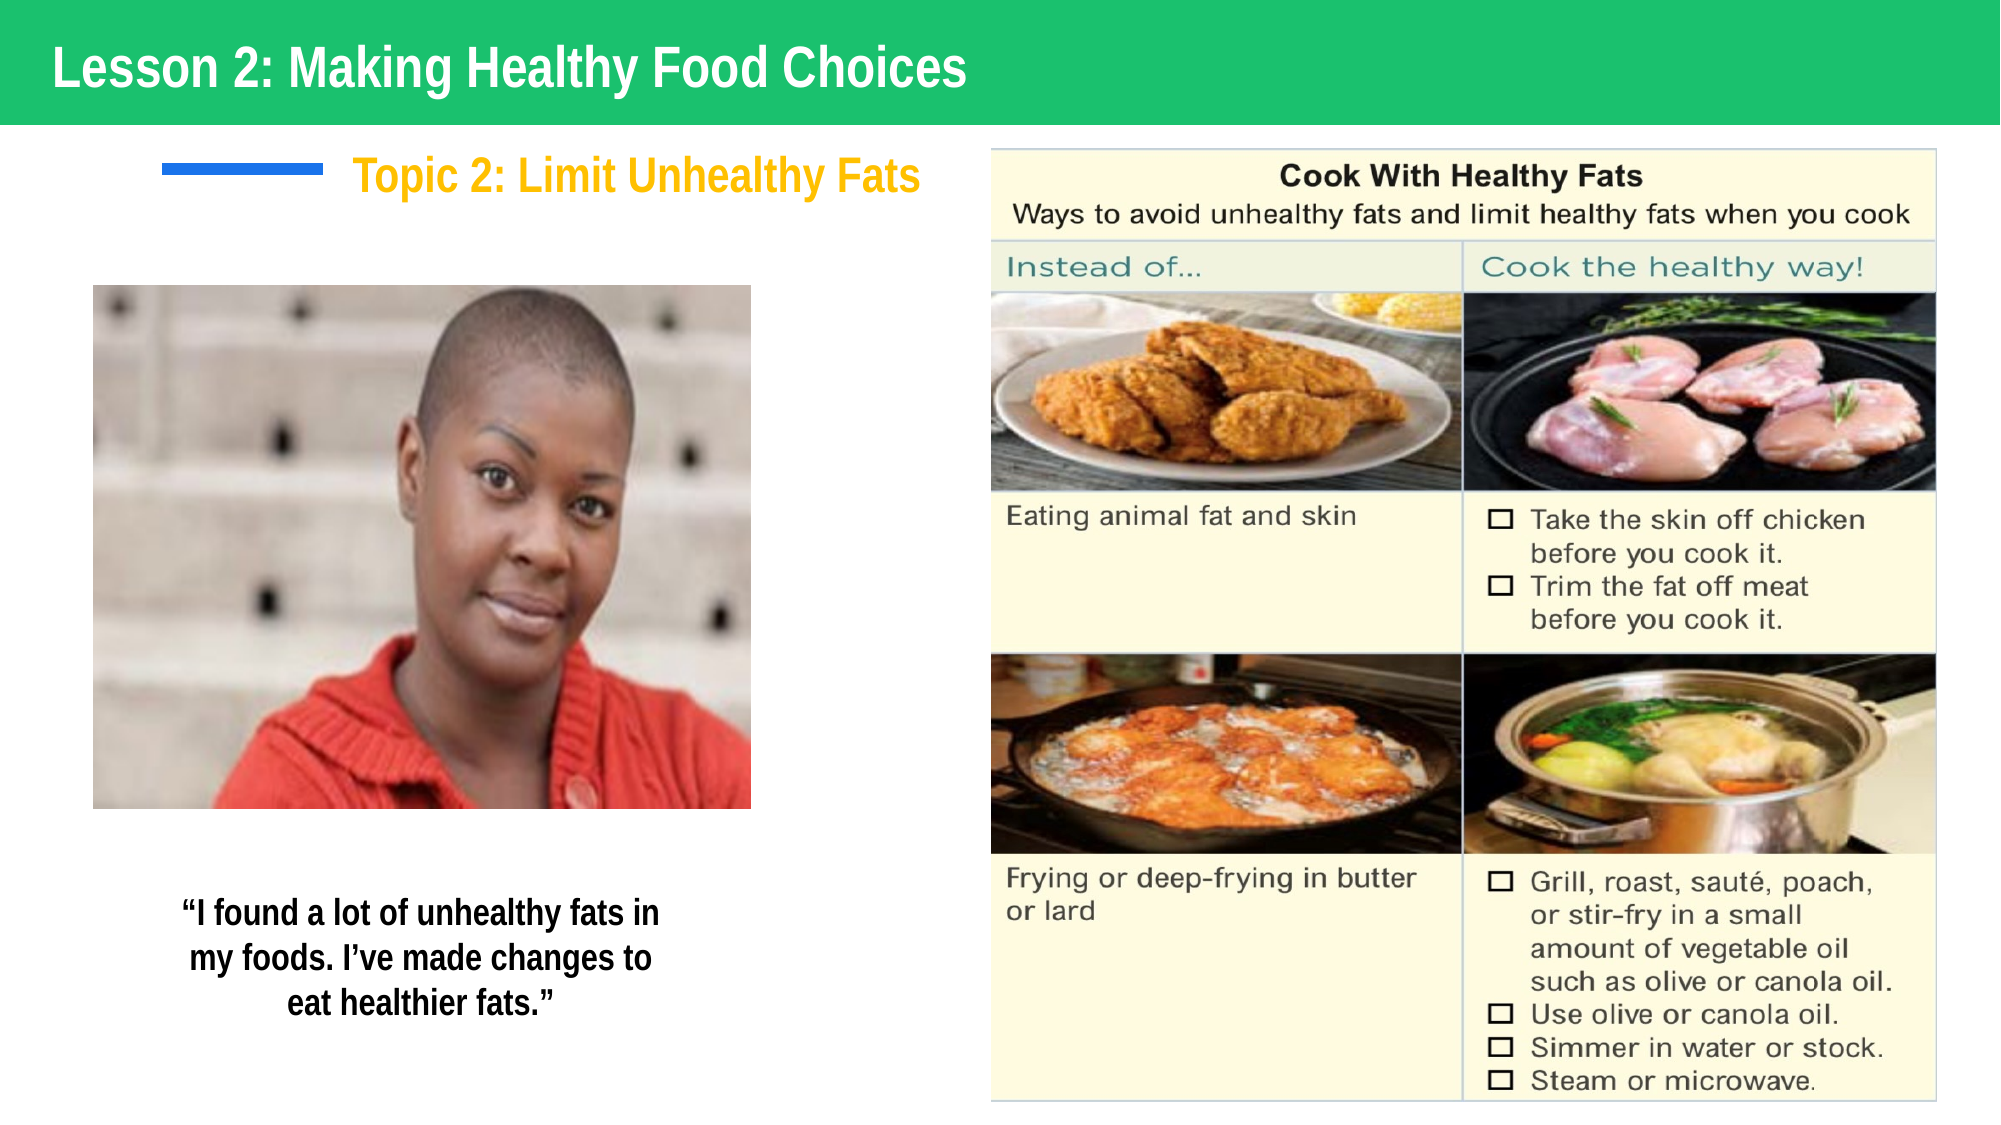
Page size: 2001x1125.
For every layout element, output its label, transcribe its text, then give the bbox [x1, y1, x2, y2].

text_box “I found a lot of unhealthy fats in my foods. I’ve made changes to eat healthier fats.” [156, 880, 685, 1030]
picture [93, 285, 751, 809]
picture [991, 148, 1937, 1102]
title Topic 2: Limit Unhealthy Fats [337, 134, 1937, 198]
text_box [0, 0, 2000, 125]
text_box Lesson 2: Making Healthy Food Choices [37, 22, 2000, 107]
